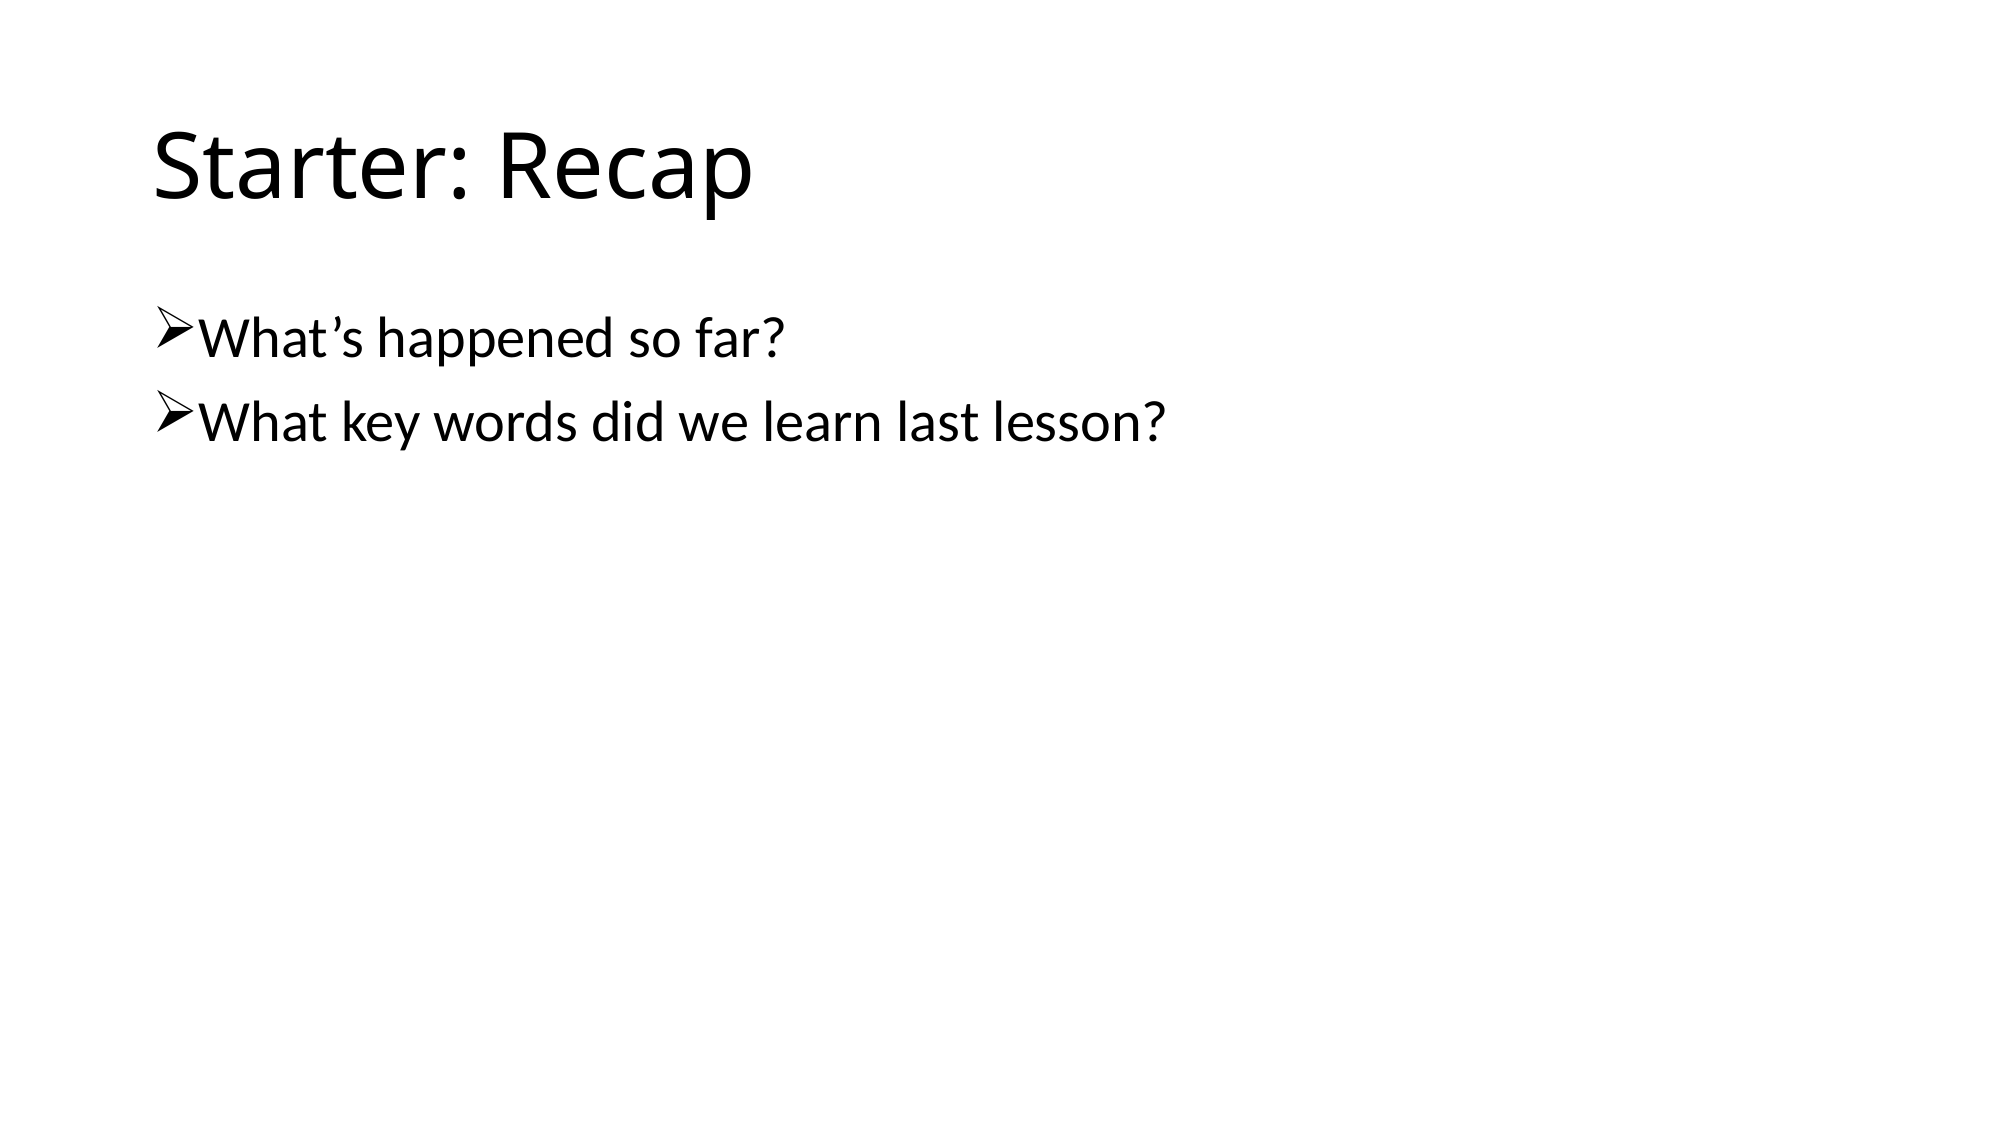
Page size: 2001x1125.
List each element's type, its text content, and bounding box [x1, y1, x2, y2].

title Starter: Recap [137, 59, 1863, 278]
list What’s happened so far? What key words did we learn last lesson? [137, 299, 1863, 1014]
